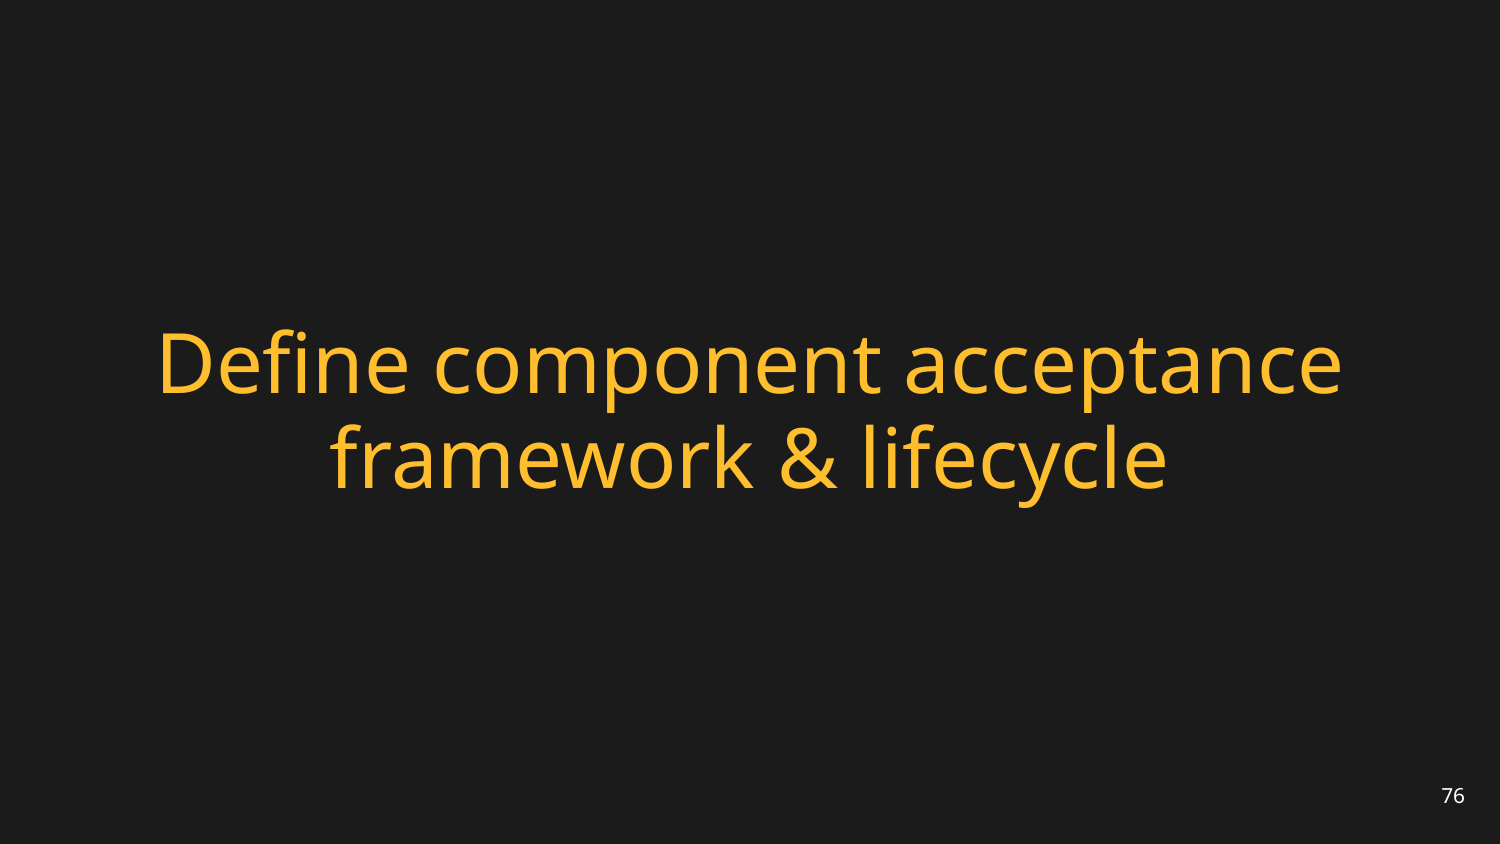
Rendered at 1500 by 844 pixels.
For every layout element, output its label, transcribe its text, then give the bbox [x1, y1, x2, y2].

slide_number 76 [1389, 764, 1480, 830]
title Define component acceptance framework & lifecycle [51, 72, 1449, 753]
